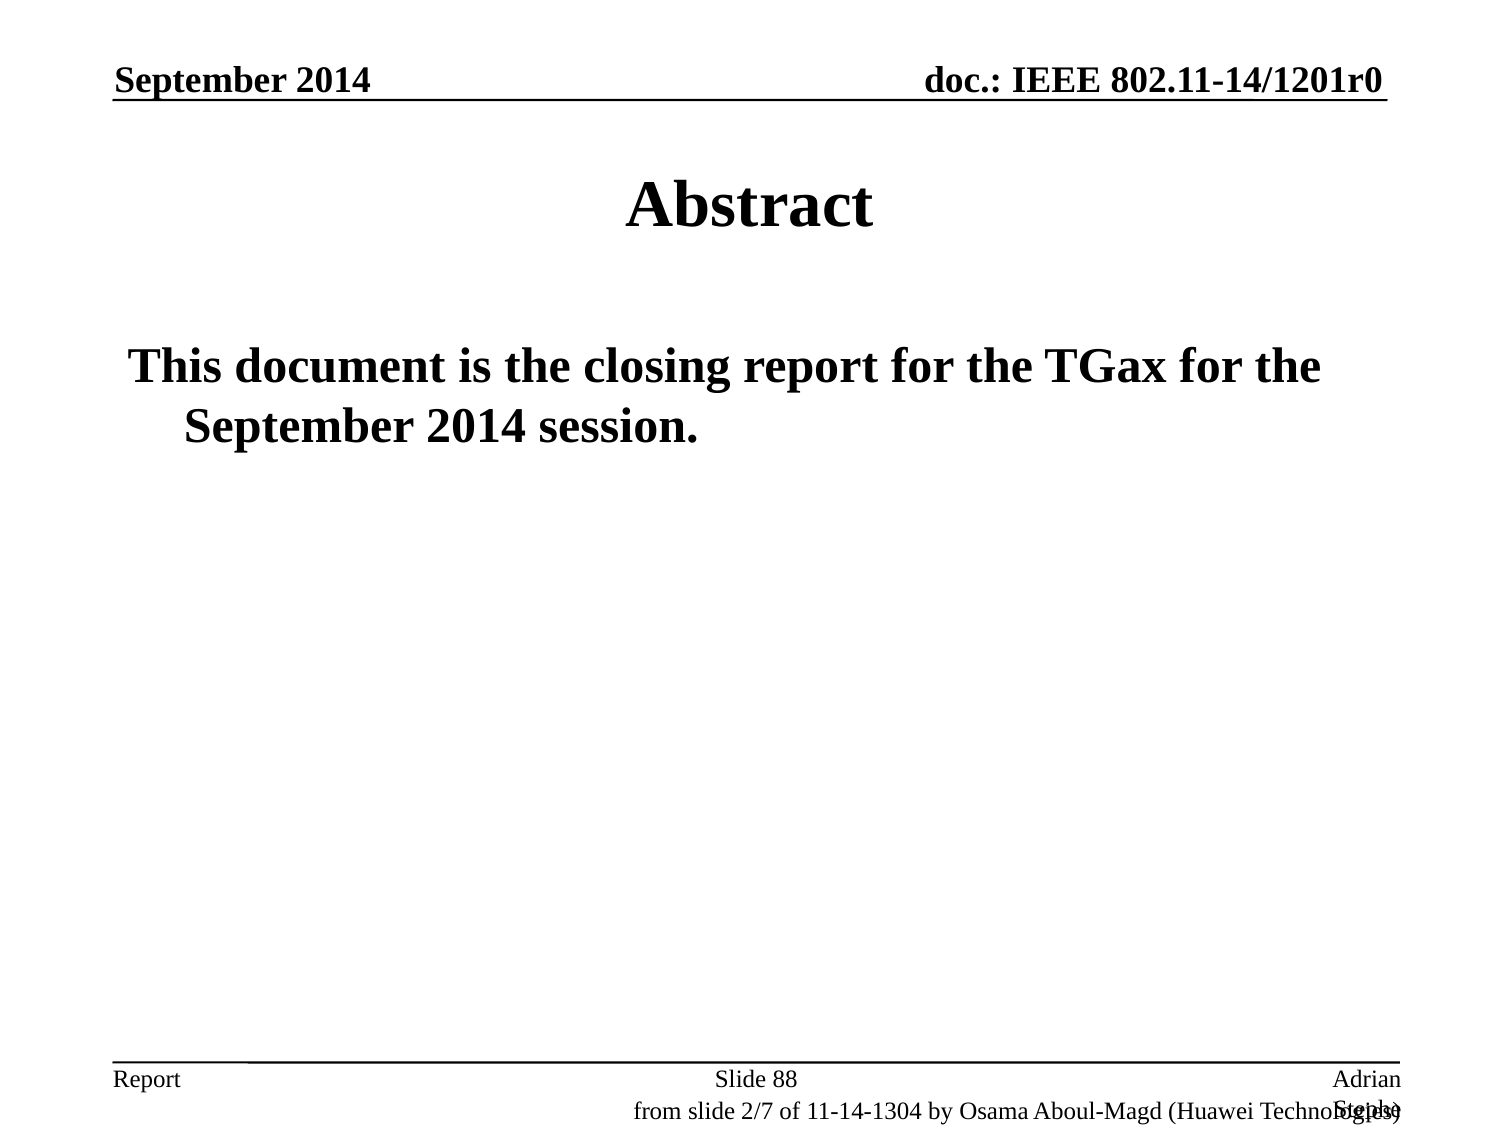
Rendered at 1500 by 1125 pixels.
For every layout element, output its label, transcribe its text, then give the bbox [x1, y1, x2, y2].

footer Adrian Stephens, Intel Corporation [1324, 1061, 1402, 1087]
list This document is the closing report for the TGax for the September 2014 session. [112, 324, 1388, 1000]
title Abstract [112, 112, 1388, 288]
text_box from slide 2/7 of 11-14-1304 by Osama Aboul-Magd (Huawei Technologies) [343, 1087, 1417, 1125]
slide_number Slide 88 [712, 1061, 800, 1087]
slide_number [114, 54, 374, 101]
